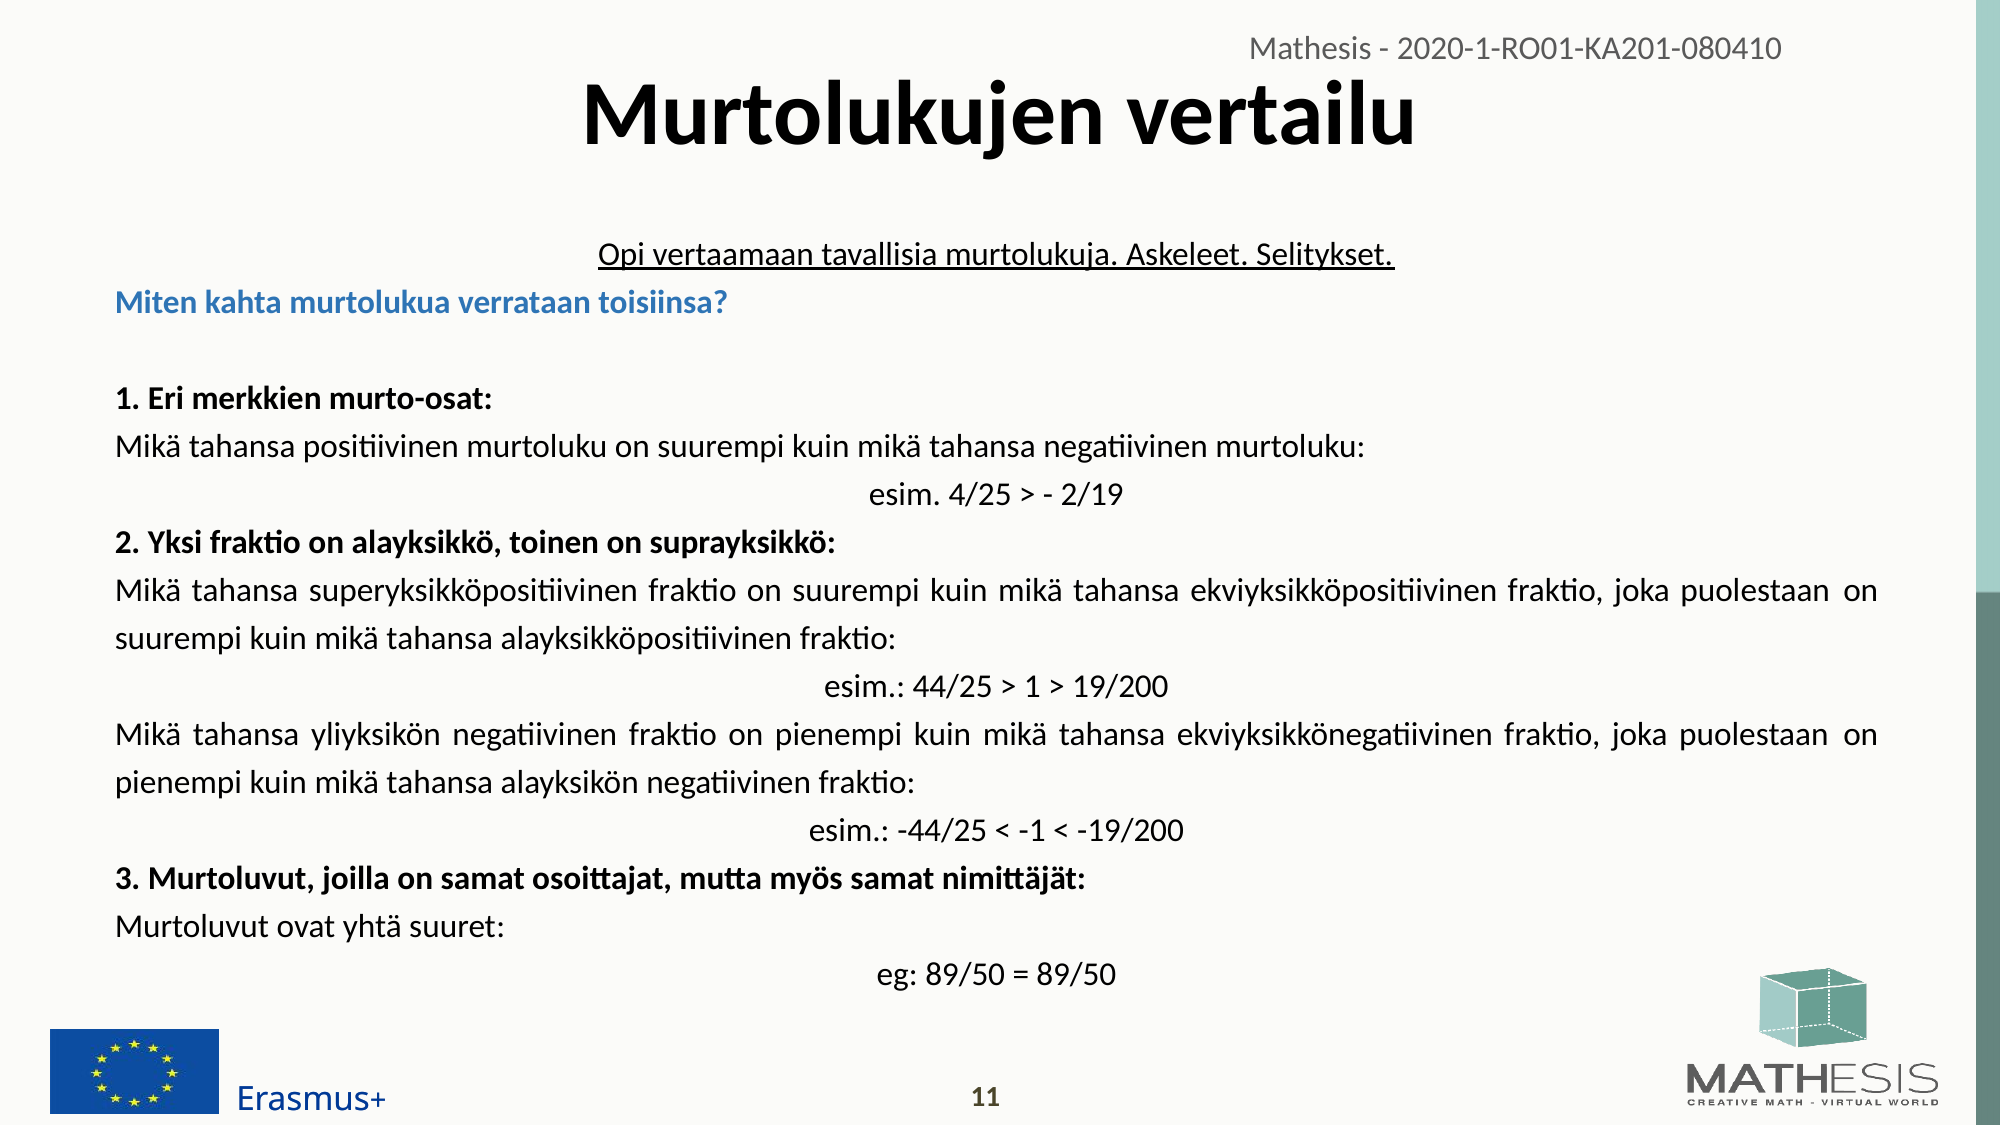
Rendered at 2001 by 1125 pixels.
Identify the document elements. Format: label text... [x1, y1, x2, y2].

title Murtolukujen vertailu [99, 45, 1900, 216]
picture [50, 1029, 219, 1114]
list Opi vertaamaan tavallisia murtolukuja. Askeleet. Selitykset. Miten kahta murtolukua verrataan toisiinsa? 1. Eri merkkien murto-osat: Mikä tahansa positiivinen murtoluku on suurempi kuin mikä tahansa negatiivinen murtoluku: esim. 4/25 > - 2/19 2. Yksi fraktio on alayksikkö, toinen on suprayksikkö: Mikä tahansa superyksikköpositiivinen fraktio on suurempi kuin mikä tahansa ekviyksikköpositiivinen fraktio, joka puolestaan ​​on suurempi kuin mikä tahansa alayksikköpositiivinen fraktio: esim.: 44/25 > 1 > 19/200 Mikä tahansa yliyksikön negatiivinen fraktio on pienempi kuin mikä tahansa ekviyksikkönegatiivinen fraktio, joka puolestaan ​​on pienempi kuin mikä tahansa alayksikön negatiivinen fraktio: esim.: -44/25 < -1 < -19/200 3. Murtoluvut, joilla on samat osoittajat, mutta myös samat nimittäjät: Murtoluvut ovat yhtä suuret: eg: 89/50 = 89/50 [99, 216, 1900, 1005]
